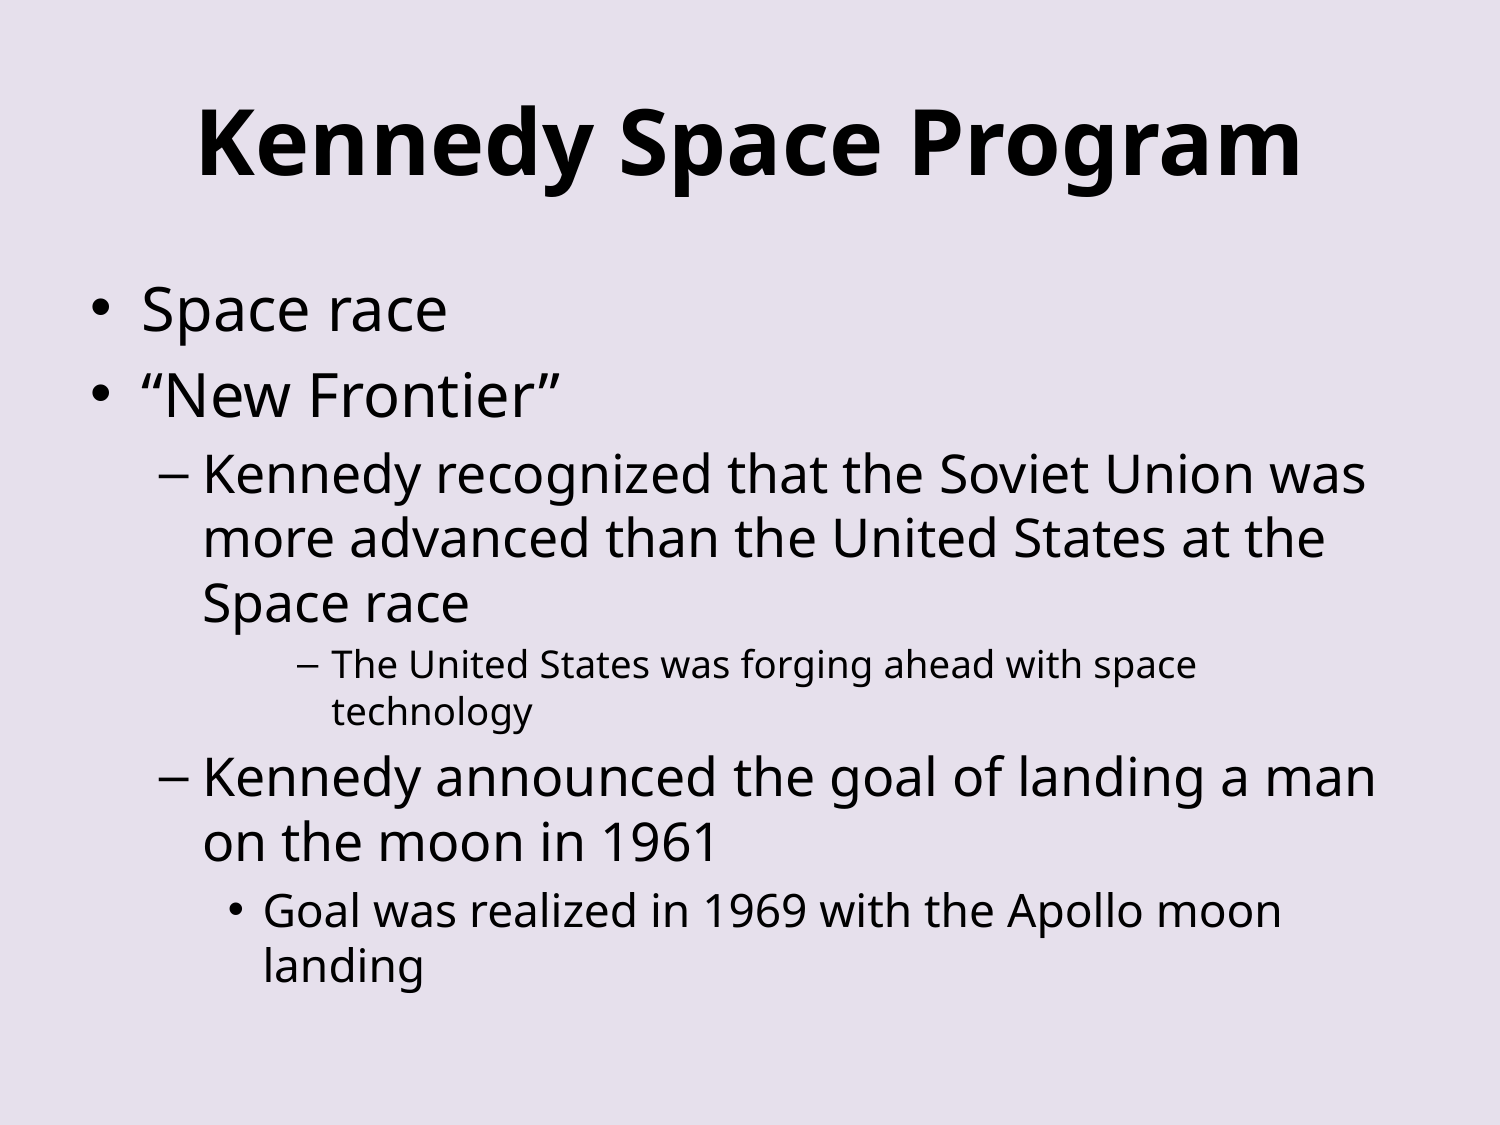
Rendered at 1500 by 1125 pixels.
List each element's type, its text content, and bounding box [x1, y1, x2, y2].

title Kennedy Space Program [75, 45, 1425, 233]
list Space race “New Frontier” Kennedy recognized that the Soviet Union was more advanced than the United States at the Space race The United States was forging ahead with space technology Kennedy announced the goal of landing a man on the moon in 1961 Goal was realized in 1969 with the Apollo moon landing [75, 262, 1425, 1005]
